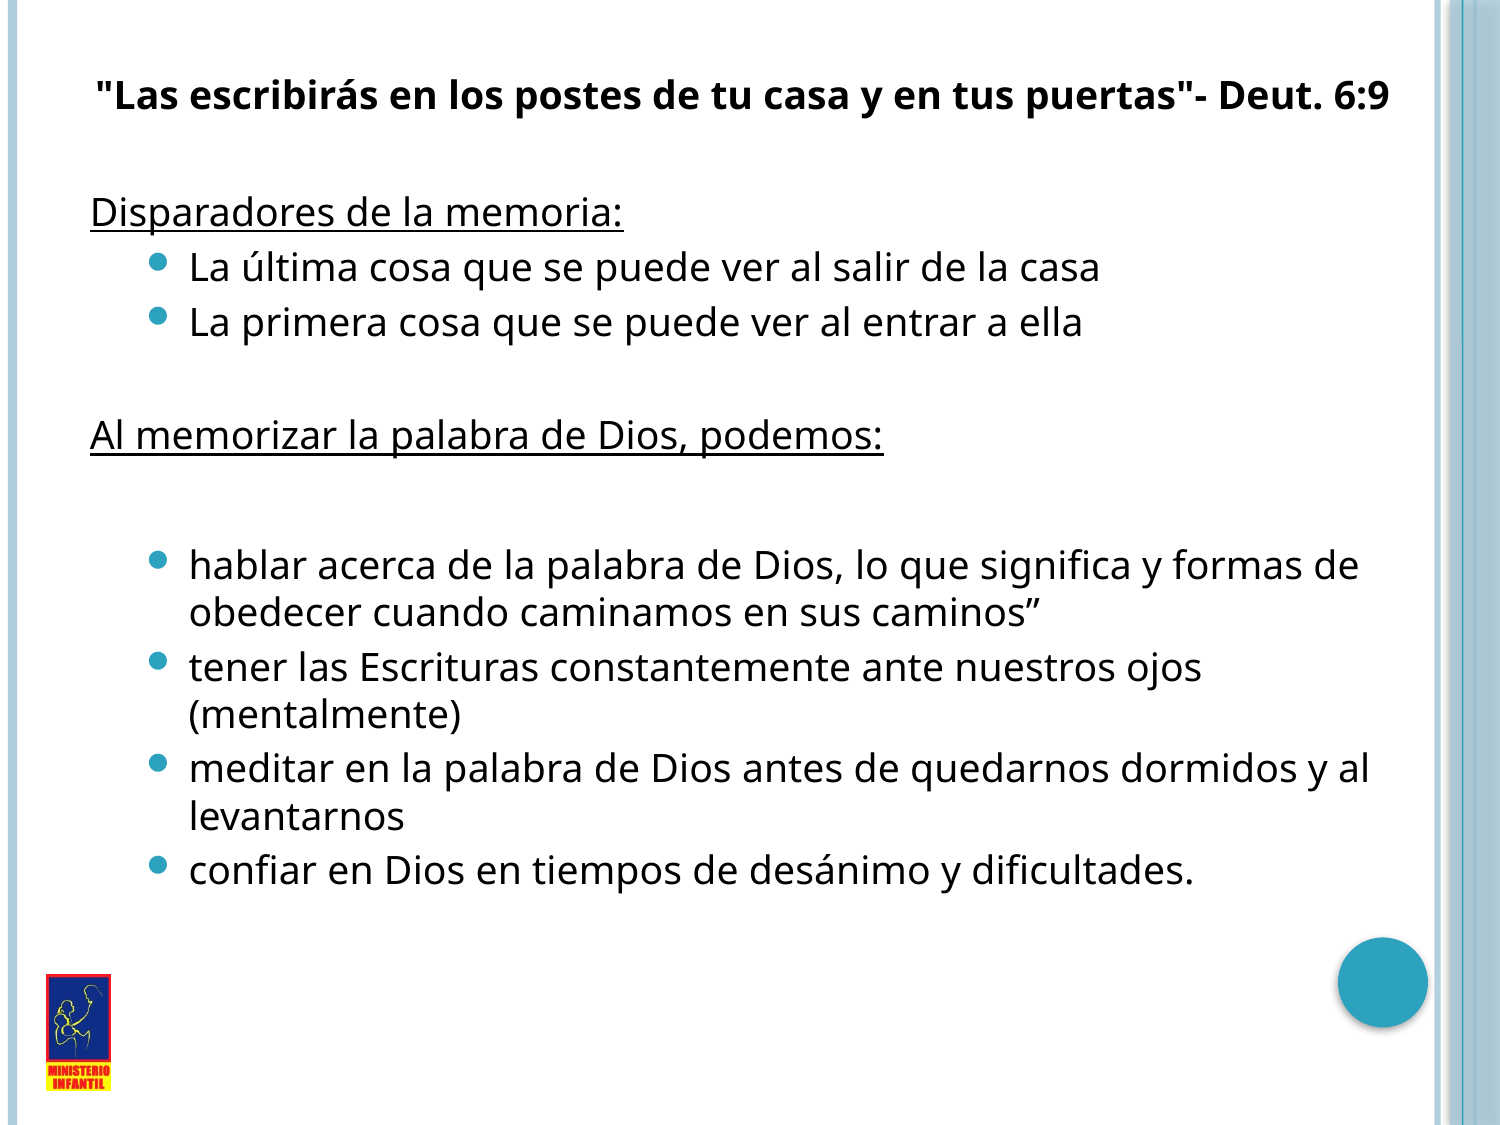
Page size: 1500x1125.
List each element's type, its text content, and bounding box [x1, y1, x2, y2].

list "Las escribirás en los postes de tu casa y en tus puertas"- Deut. 6:9 Disparadores de la memoria: La última cosa que se puede ver al salir de la casa La primera cosa que se puede ver al entrar a ella Al memorizar la palabra de Dios, podemos: hablar acerca de la palabra de Dios, lo que significa y formas de obedecer cuando caminamos en sus caminos” tener las Escrituras constantemente ante nuestros ojos (mentalmente) meditar en la palabra de Dios antes de quedarnos dormidos y al levantarnos confiar en Dios en tiempos de desánimo y dificultades. [75, 62, 1413, 1062]
picture [46, 974, 111, 1091]
